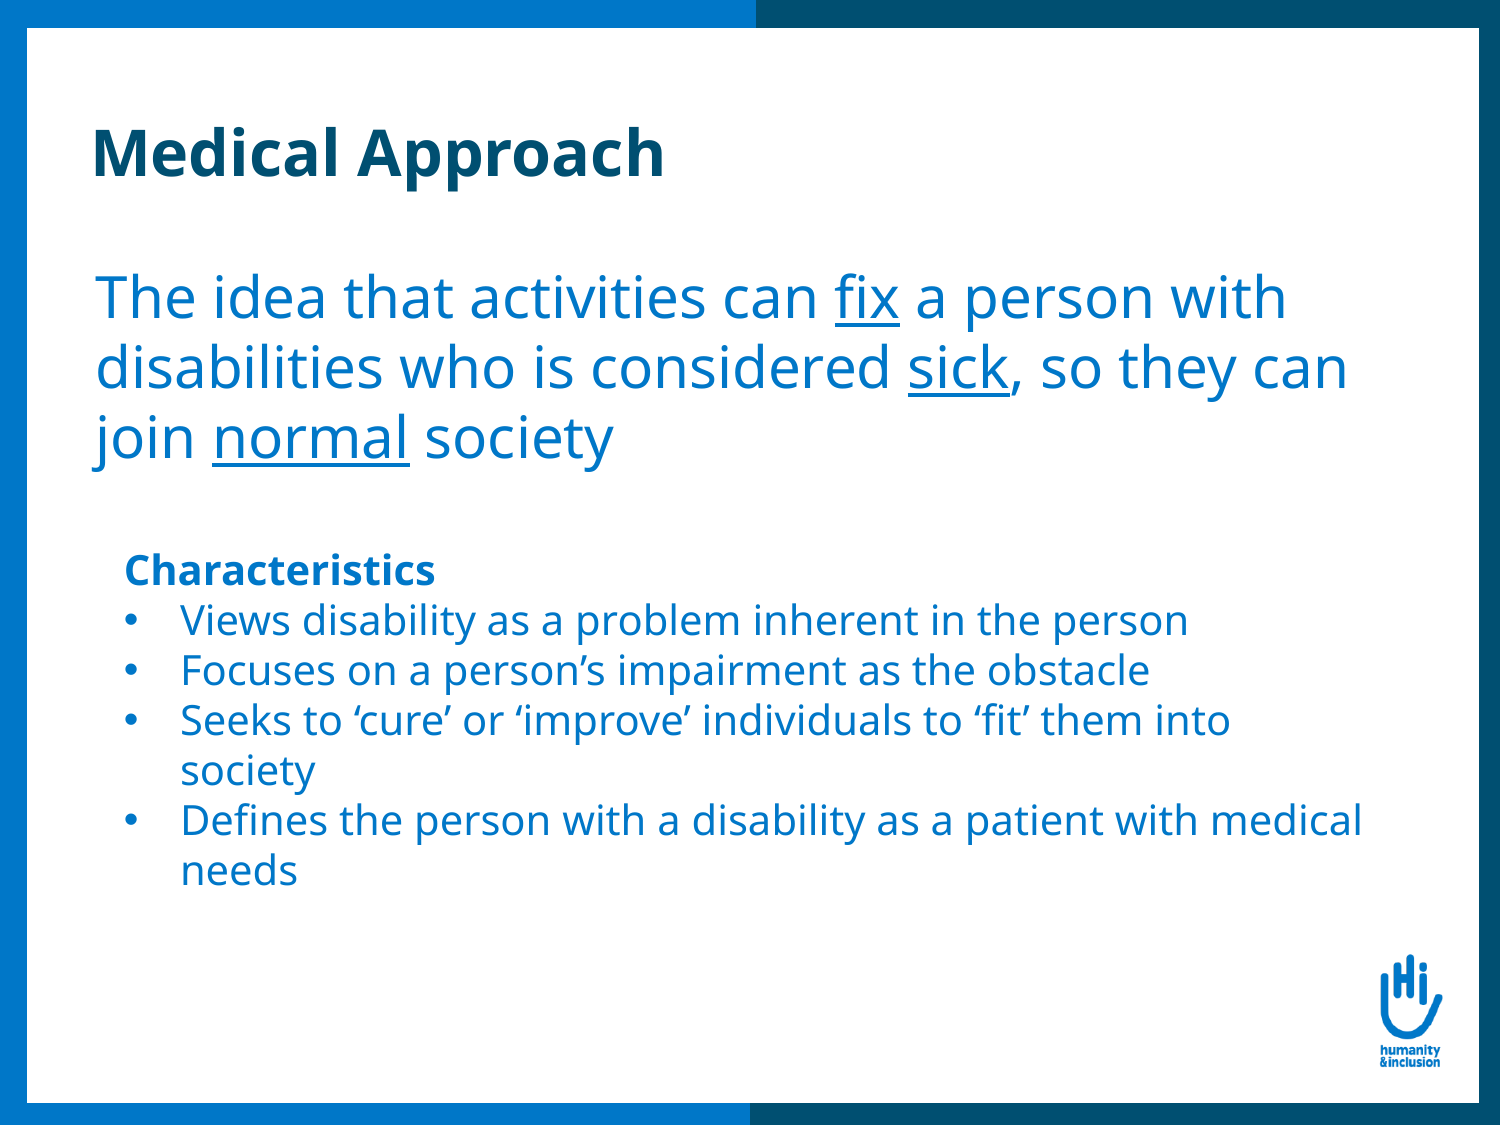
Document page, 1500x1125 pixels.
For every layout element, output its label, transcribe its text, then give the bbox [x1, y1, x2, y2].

text_box The idea that activities can fix a person with disabilities who is considered sick, so they can join normal society [80, 252, 1420, 478]
picture [1369, 942, 1451, 1078]
title Medical Approach [78, 60, 1419, 242]
text_box Characteristics Views disability as a problem inherent in the person Focuses on a person’s impairment as the obstacle Seeks to ‘cure’ or ‘improve’ individuals to ‘fit’ them into society Defines the person with a disability as a patient with medical needs [109, 536, 1391, 902]
